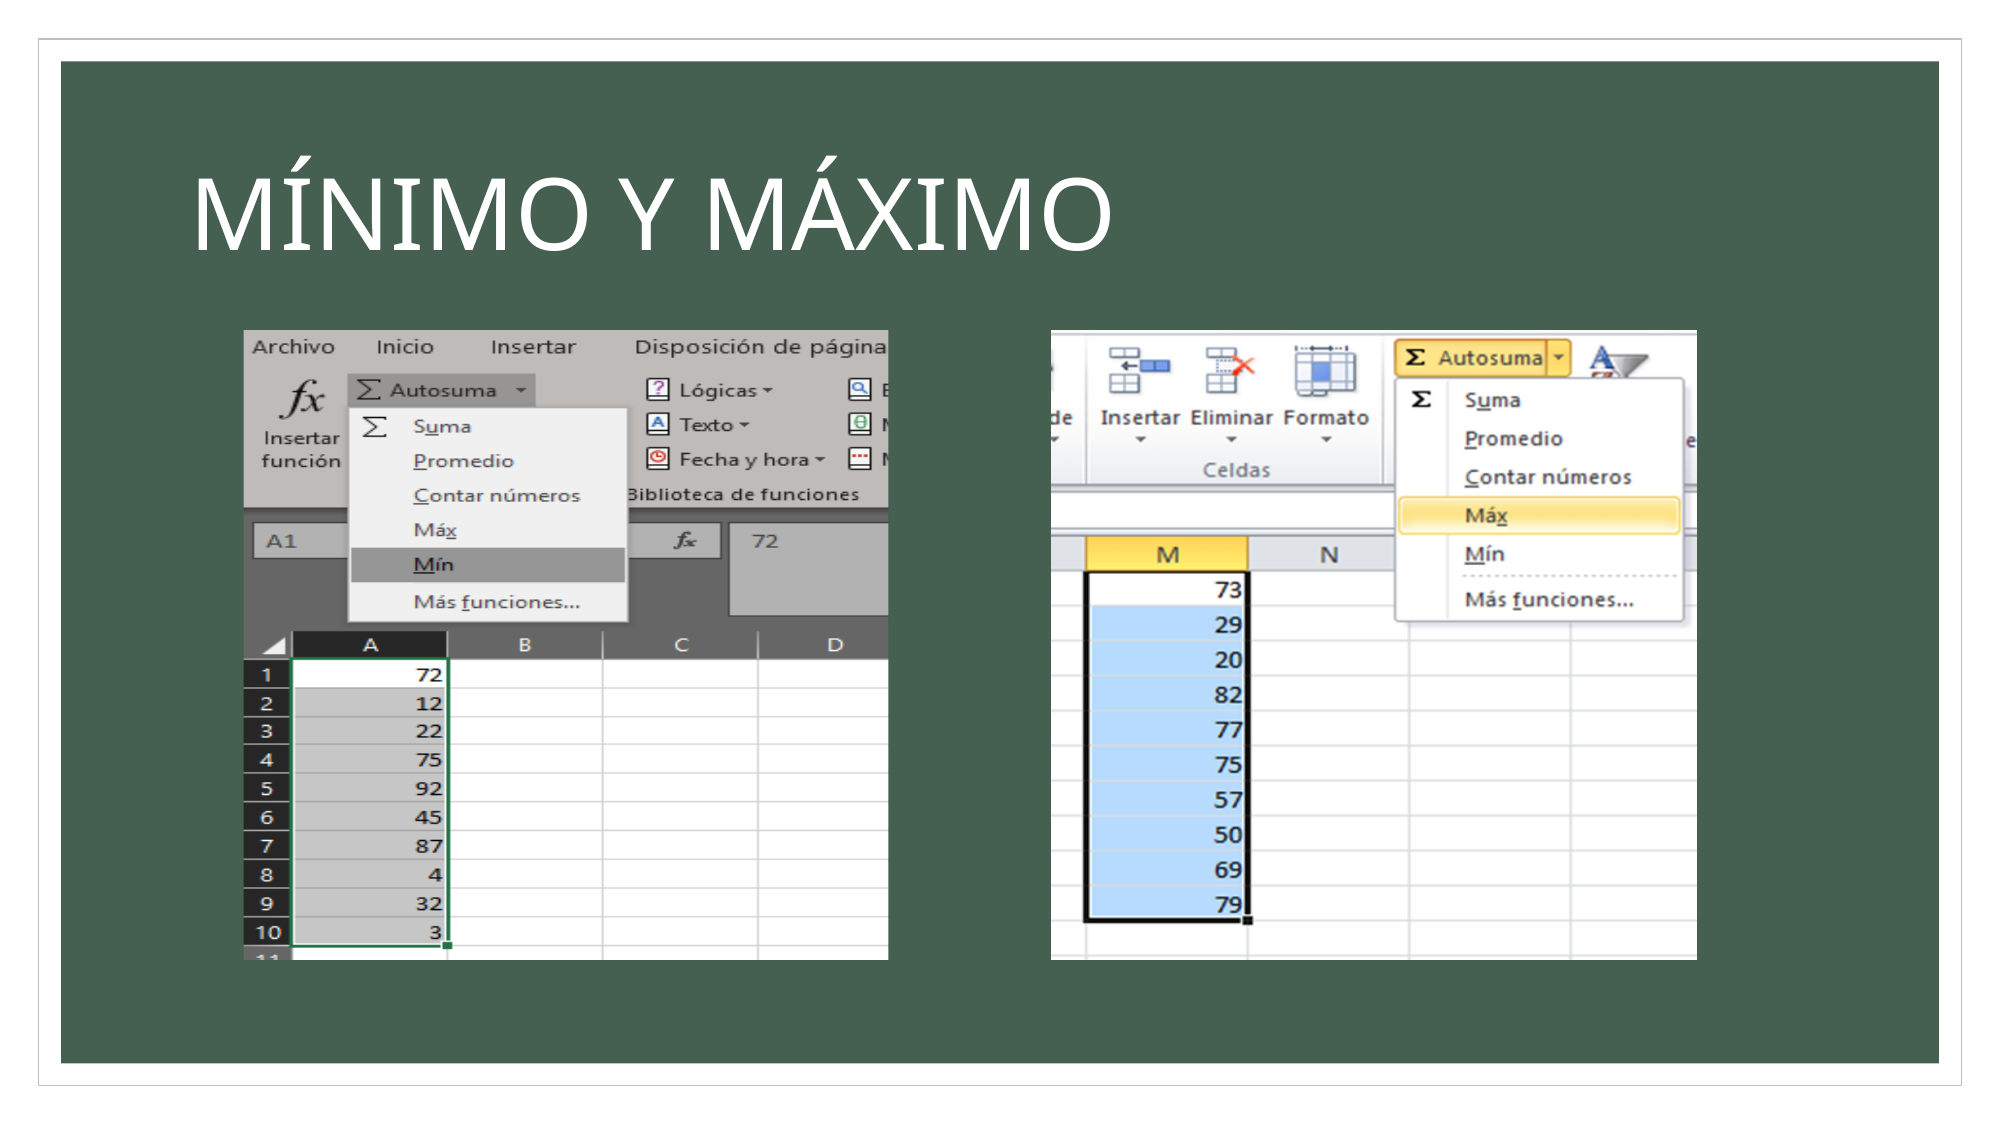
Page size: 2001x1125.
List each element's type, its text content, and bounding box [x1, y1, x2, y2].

title MÍNIMO Y MÁXIMO [174, 105, 1825, 331]
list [243, 330, 889, 960]
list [1051, 330, 1696, 960]
